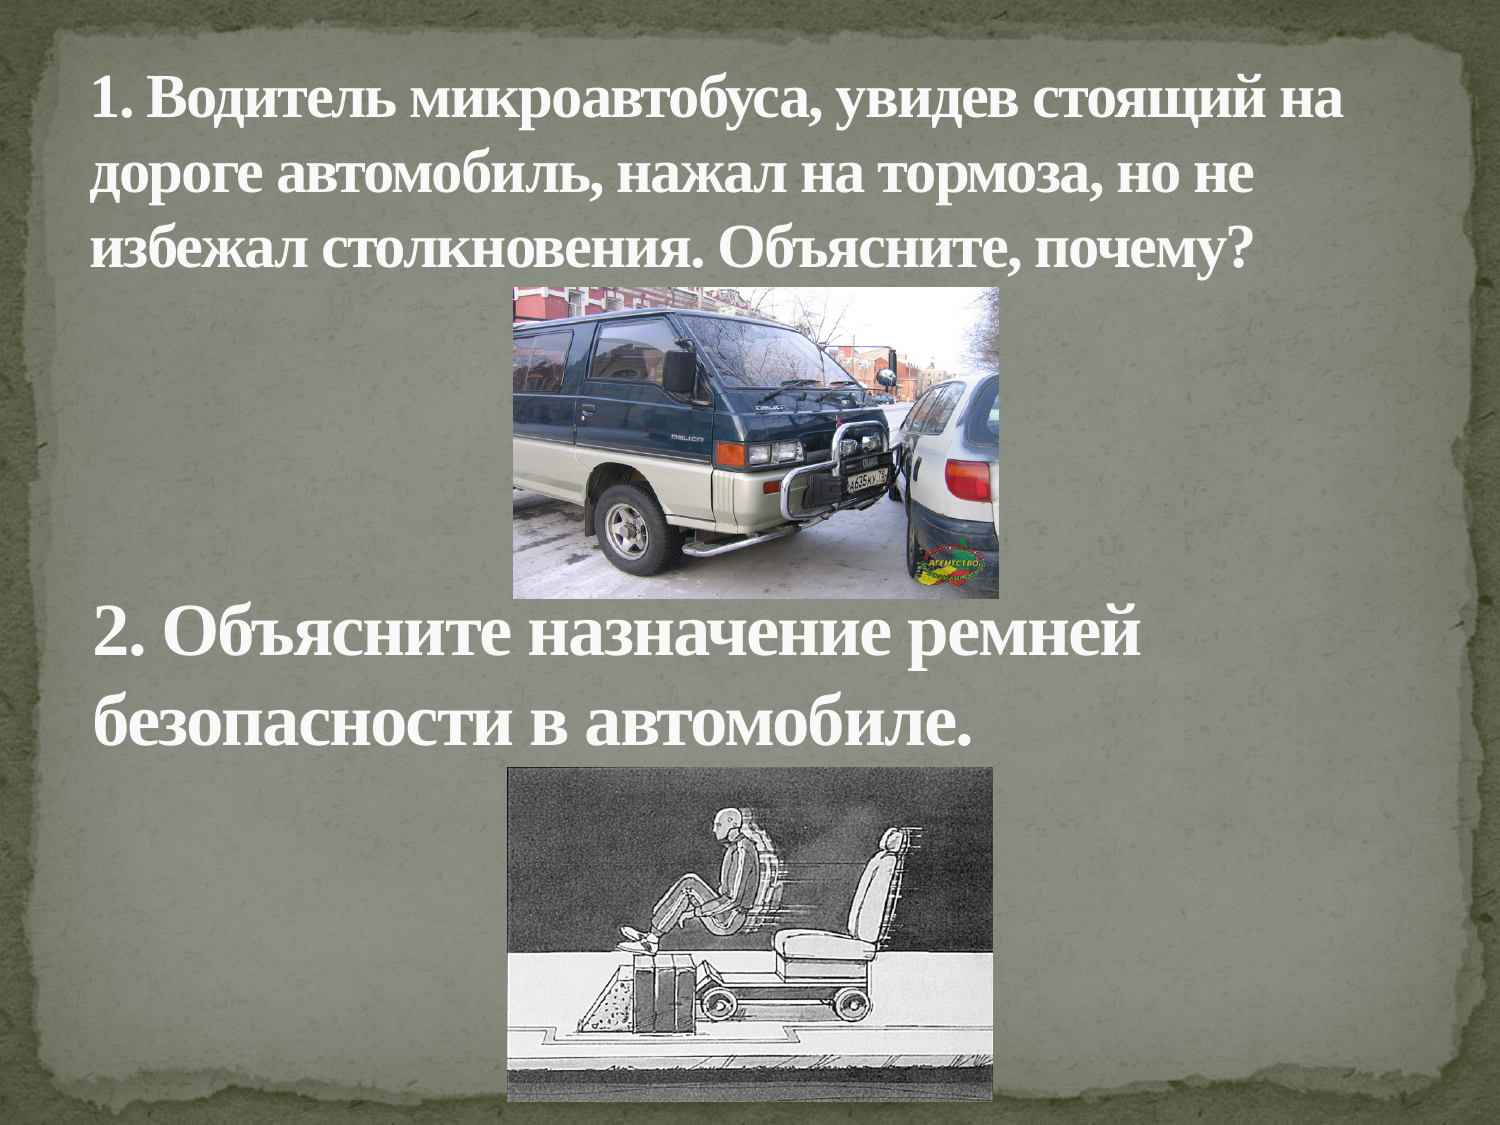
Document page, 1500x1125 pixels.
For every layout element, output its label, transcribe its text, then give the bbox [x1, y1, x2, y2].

title 1. Водитель микроавтобуса, увидев стоящий на дороге автомобиль, нажал на тормоза, но не избежал столкновения. Объясните, почему? [74, 45, 1438, 288]
picture [507, 767, 993, 1102]
picture [513, 287, 999, 598]
text_box 2. Объясните назначение ремней безопасности в автомобиле. [78, 567, 1429, 768]
